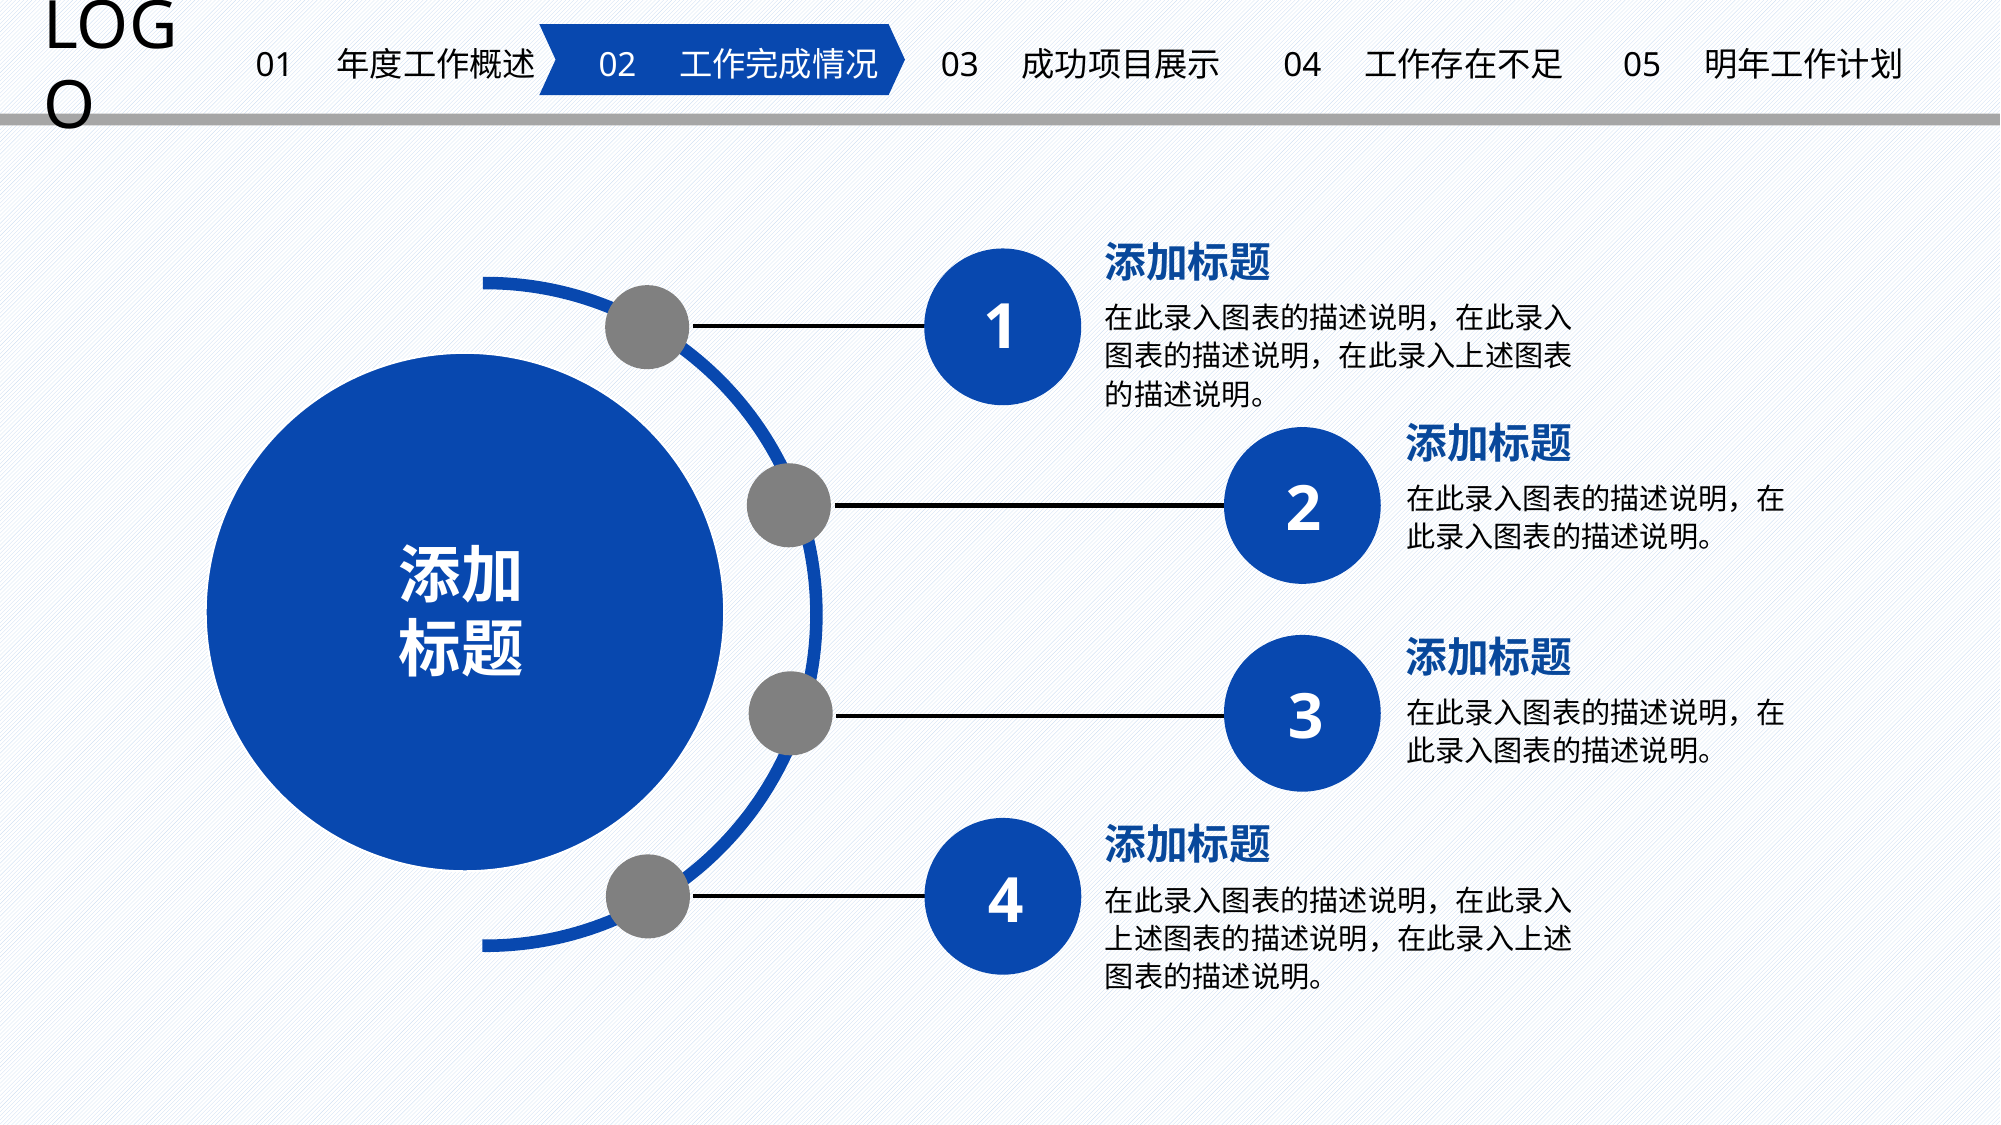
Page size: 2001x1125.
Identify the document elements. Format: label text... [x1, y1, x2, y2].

text_box LOGO [43, 0, 209, 142]
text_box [835, 634, 1381, 792]
text_box [605, 285, 687, 370]
text_box [485, 278, 612, 312]
text_box [748, 671, 830, 756]
text_box [681, 345, 687, 357]
text_box [746, 463, 829, 548]
text_box 03 成功项目展示 [940, 42, 1239, 83]
text_box 添加 标题 [384, 527, 540, 692]
text_box 在此录入图表的描述说明，在此录入图表的描述说明，在此录入上述图表的描述说明。 [1090, 288, 1590, 419]
text_box 添加标题 [1089, 810, 1287, 876]
text_box [205, 352, 725, 872]
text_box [834, 426, 1381, 585]
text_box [692, 248, 1082, 406]
text_box 在此录入图表的描述说明，在此录入图表的描述说明。 [1391, 683, 1810, 775]
text_box [484, 916, 615, 950]
text_box 添加标题 [1089, 228, 1287, 294]
text_box 添加标题 [1390, 408, 1588, 474]
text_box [692, 817, 1082, 975]
text_box [742, 755, 790, 816]
text_box 在此录入图表的描述说明，在此录入图表的描述说明。 [1391, 468, 1810, 561]
text_box [605, 854, 687, 939]
text_box 添加标题 [1390, 622, 1588, 688]
text_box [209, 113, 2000, 126]
text_box 02 工作完成情况 [598, 42, 897, 83]
text_box [744, 415, 785, 465]
text_box [0, 113, 43, 126]
text_box 05 明年工作计划 [1623, 42, 1922, 83]
text_box 01 年度工作概述 [255, 42, 554, 83]
text_box [804, 541, 821, 678]
text_box 在此录入图表的描述说明，在此录入上述图表的描述说明，在此录入上述图表的描述说明。 [1090, 870, 1590, 1002]
text_box 04 工作存在不足 [1283, 42, 1582, 83]
text_box [539, 24, 905, 96]
